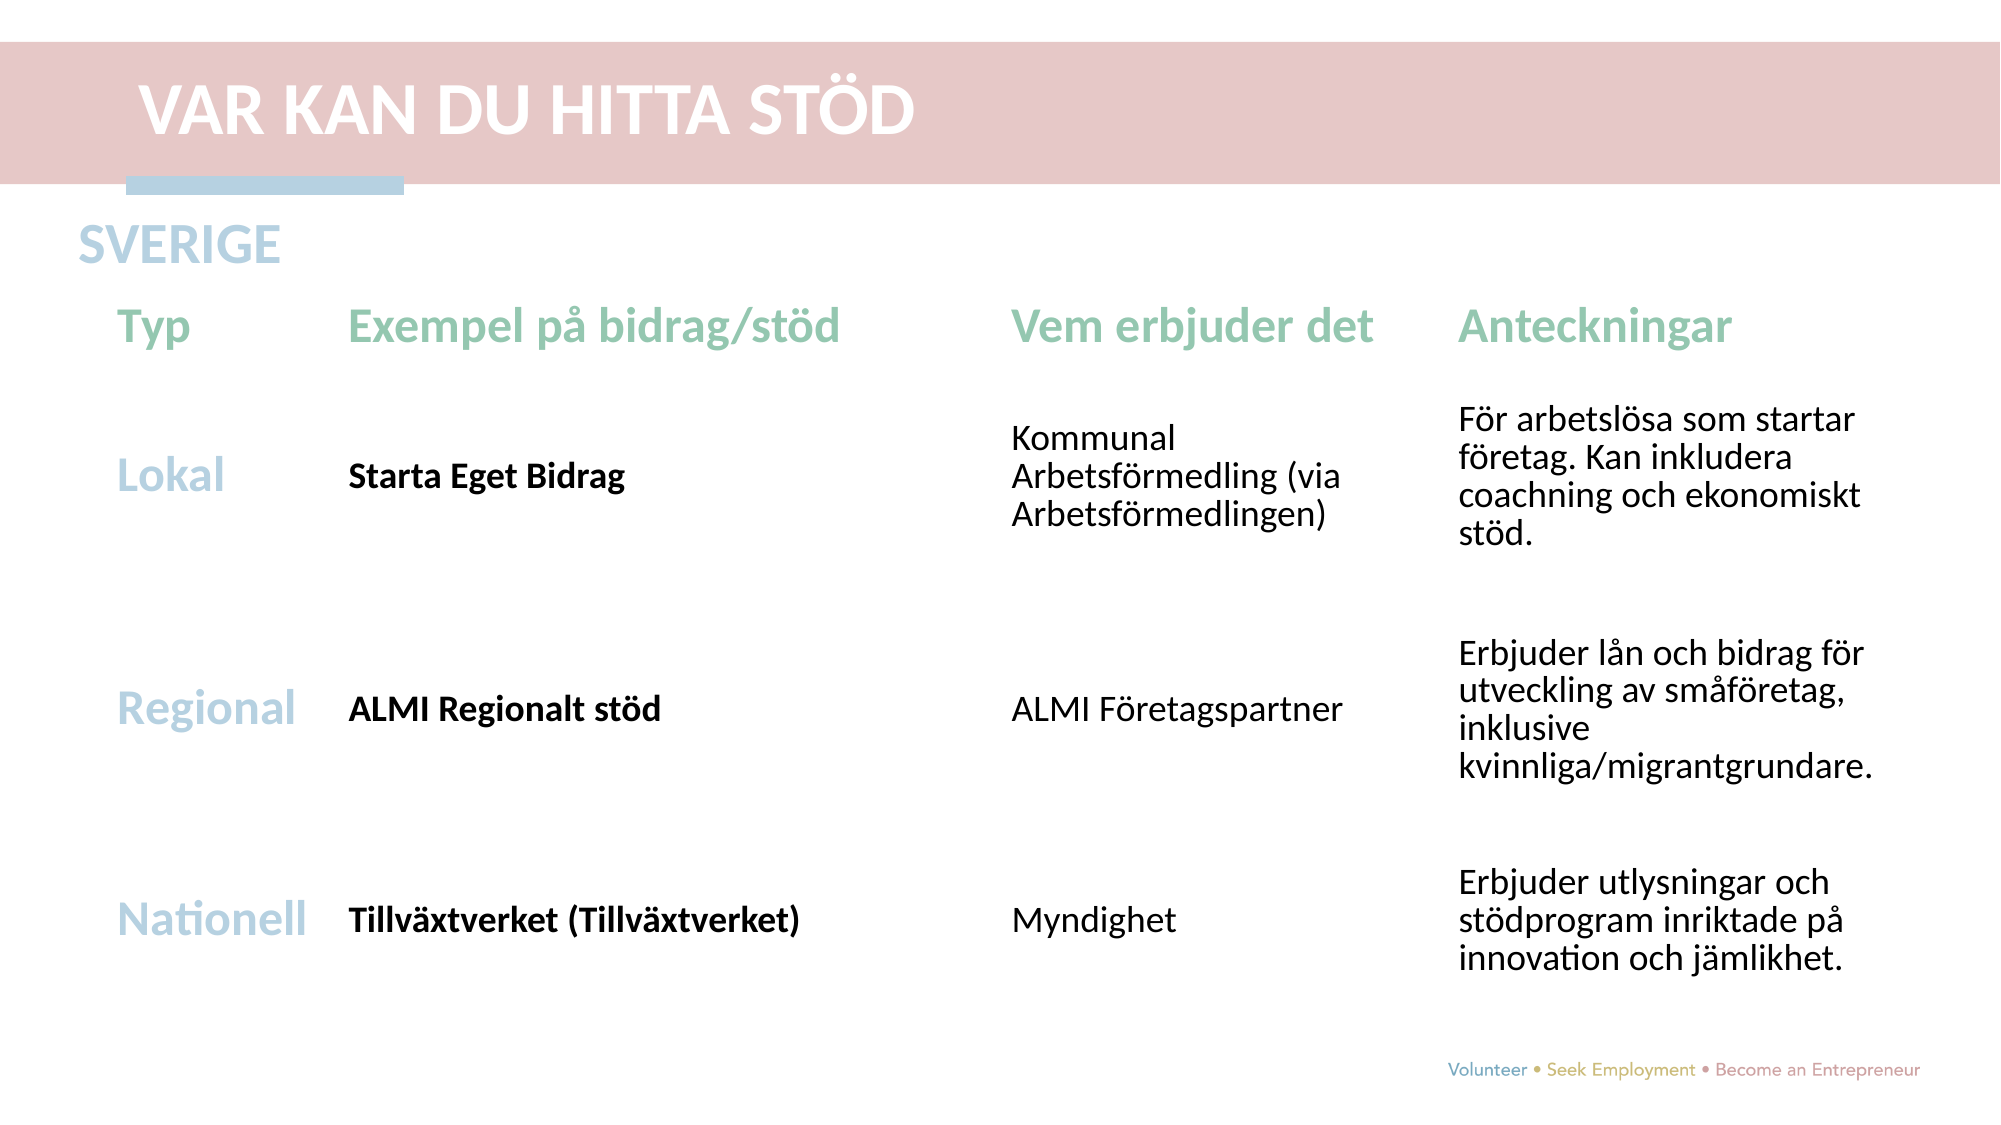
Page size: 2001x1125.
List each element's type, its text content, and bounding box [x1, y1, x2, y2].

table_cell För arbetslösa som startar företag. Kan inkludera coachning och ekonomiskt stöd. [1444, 363, 1891, 596]
table_cell Nationell [103, 829, 334, 1018]
picture [1418, 1046, 1971, 1103]
table_cell Kommunal Arbetsförmedling (via Arbetsförmedlingen) [997, 363, 1444, 596]
table_cell Erbjuder utlysningar och stödprogram inriktade på innovation och jämlikhet. [1444, 829, 1891, 1018]
list VAR KAN DU HITTA STÖD [123, 51, 1913, 170]
table_header Typ [103, 298, 334, 363]
table_cell Regional [103, 596, 334, 829]
text_box SVERIGE [63, 218, 1949, 720]
table_cell Tillväxtverket (Tillväxtverket) [334, 829, 997, 1018]
table_cell ALMI Regionalt stöd [334, 596, 997, 829]
table_cell ALMI Företagspartner [997, 596, 1444, 829]
table_header Vem erbjuder det [997, 298, 1444, 363]
table_cell Lokal [103, 363, 334, 596]
table_header Anteckningar [1444, 298, 1891, 363]
table_cell Myndighet [997, 829, 1444, 1018]
table_cell Starta Eget Bidrag [334, 363, 997, 596]
table_cell Erbjuder lån och bidrag för utveckling av småföretag, inklusive kvinnliga/migrantgrundare. [1444, 596, 1891, 829]
table_header Exempel på bidrag/stöd [334, 298, 997, 363]
